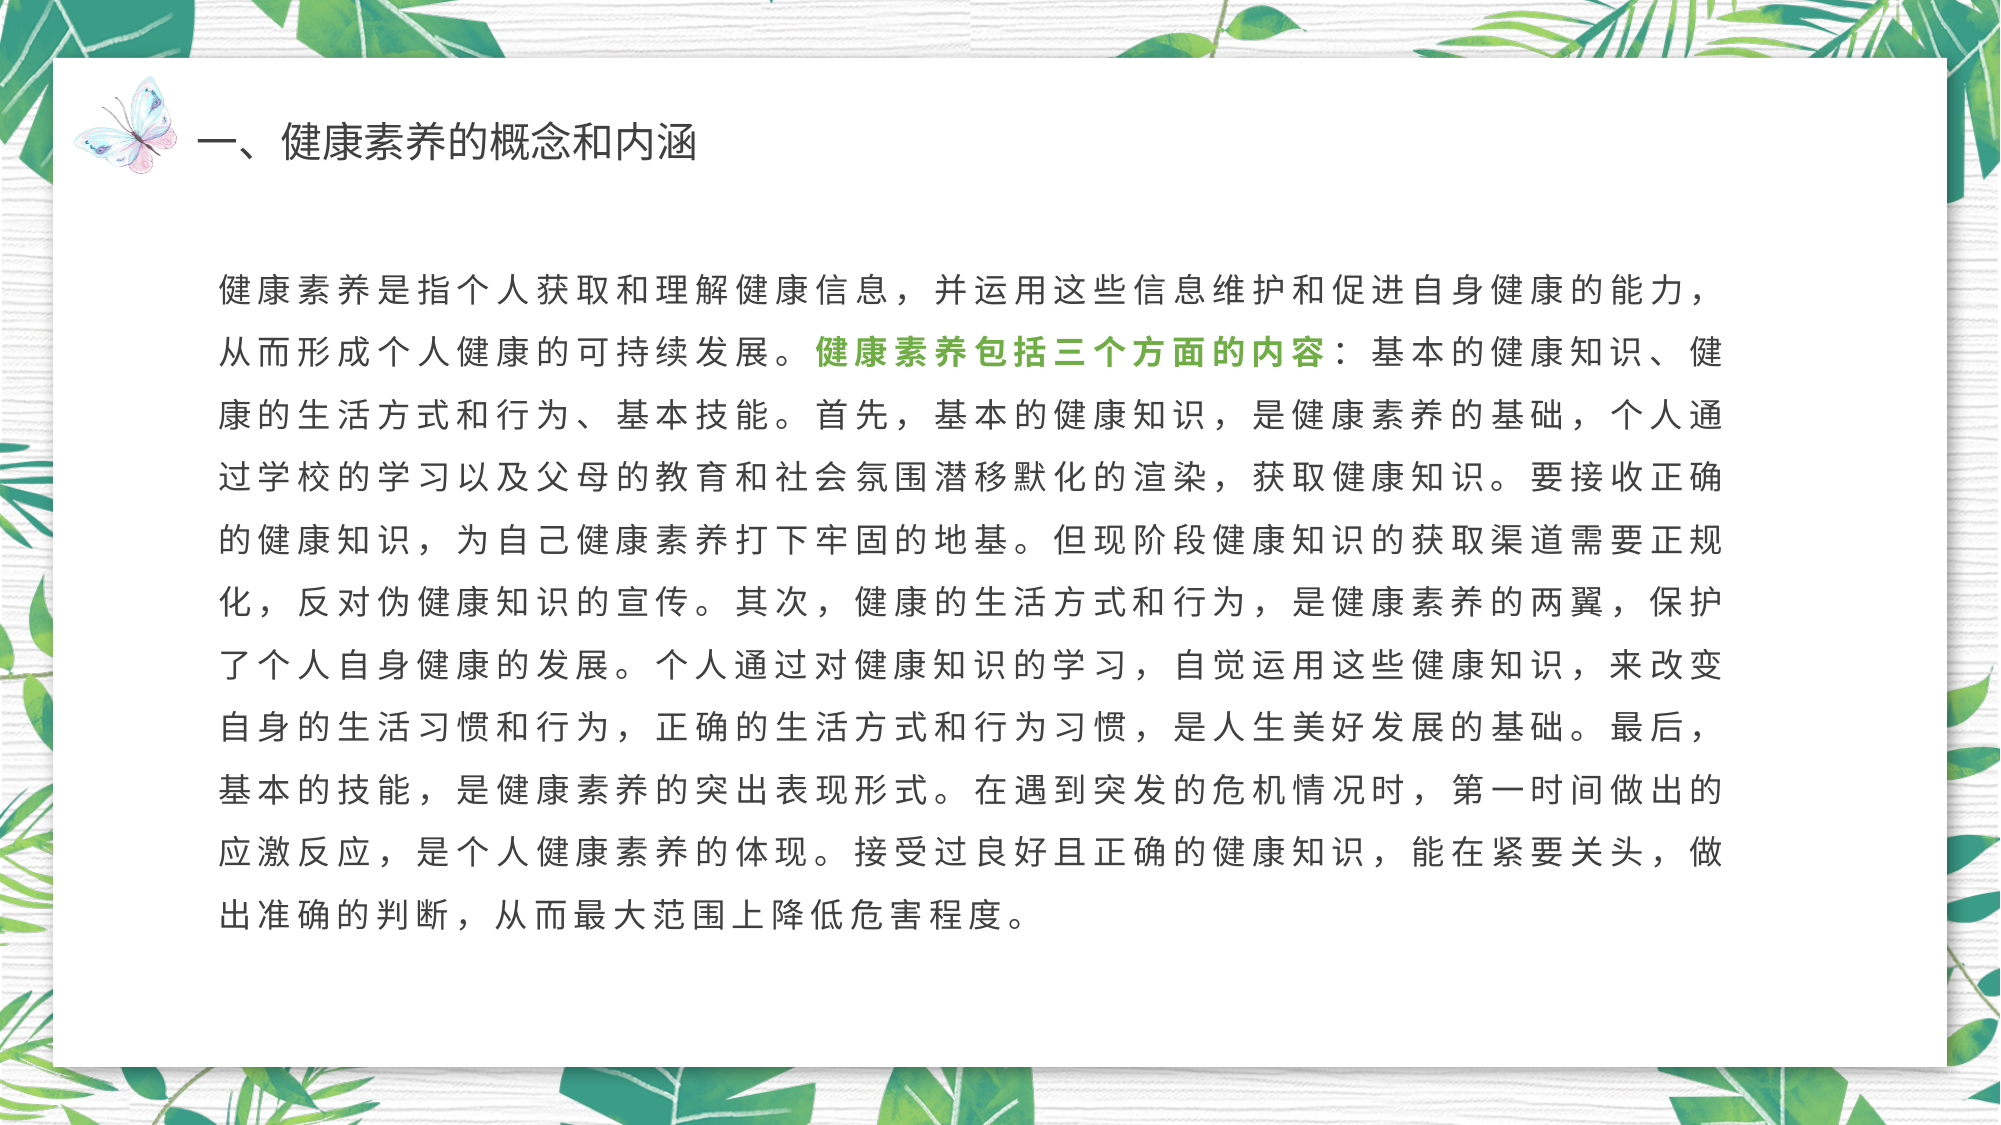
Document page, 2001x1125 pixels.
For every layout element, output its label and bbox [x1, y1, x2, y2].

picture [73, 76, 177, 174]
text_box [0, 0, 2000, 1125]
